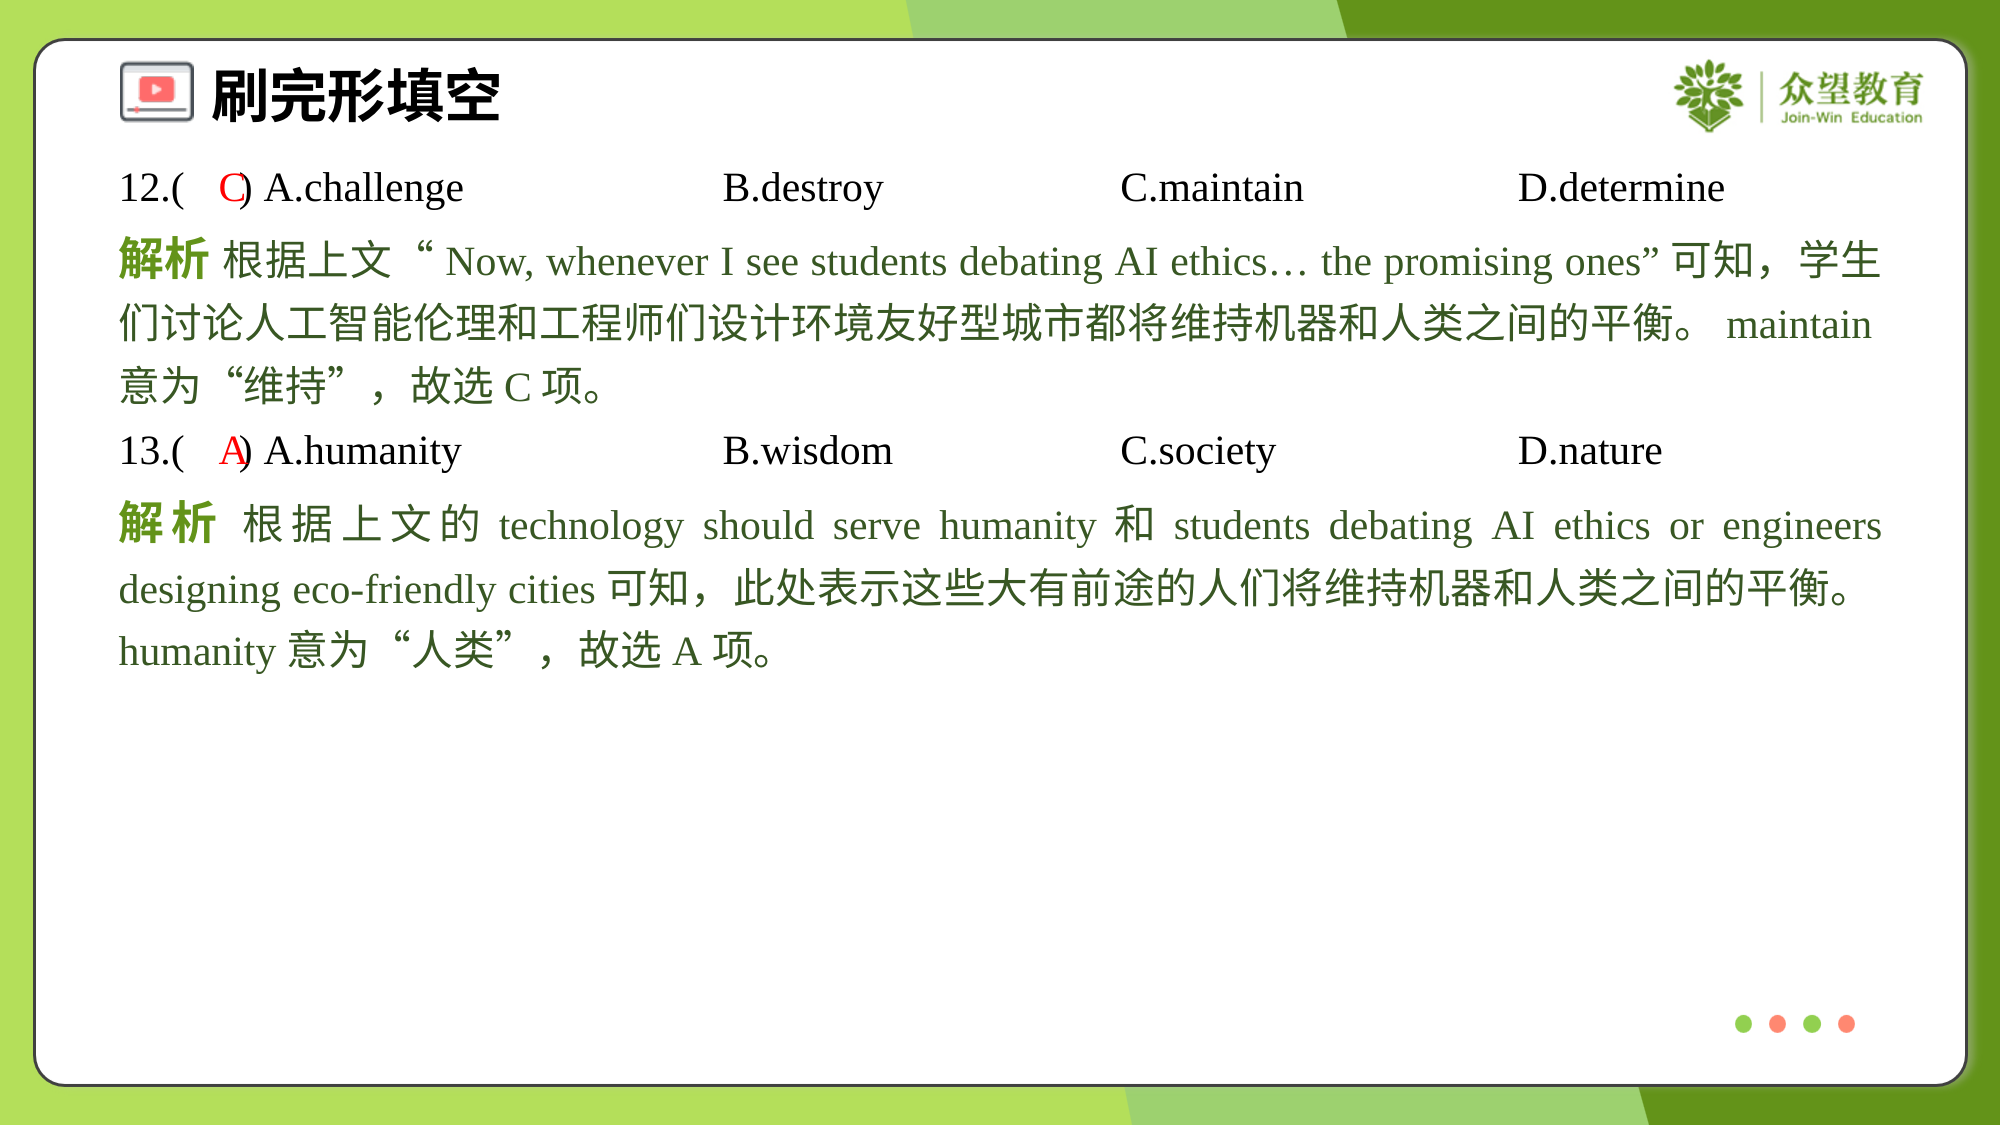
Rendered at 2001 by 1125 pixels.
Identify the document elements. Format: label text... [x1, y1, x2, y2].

picture [0, 0, 2000, 1125]
text_box 13.( ) A.humanity B.wisdom C.society D.nature [118, 410, 213, 468]
text_box A [213, 410, 254, 469]
text_box 12.( ) A.challenge B.destroy C.maintain D.determine [118, 146, 213, 204]
text_box C [213, 146, 252, 205]
text_box 解析 根据上文“Now, whenever I see students debating AI ethics… the promising ones”可知，学生们讨论人工智能伦理和工程师们设计环境友好型城市都将维持机器和人类之间的平衡。maintain意为“维持”，故选C项。 [118, 215, 1883, 405]
text_box 解析 根据上文的technology should serve humanity和students debating AI ethics or engineers designing eco-friendly cities可知，此处表示这些大有前途的人们将维持机器和人类之间的平衡。humanity意为“人类”，故选A项。 [118, 480, 1883, 670]
text_box 12.( ) A.challenge B.destroy C.maintain D.determine [252, 146, 1883, 204]
text_box 13.( ) A.humanity B.wisdom C.society D.nature [254, 410, 1883, 468]
